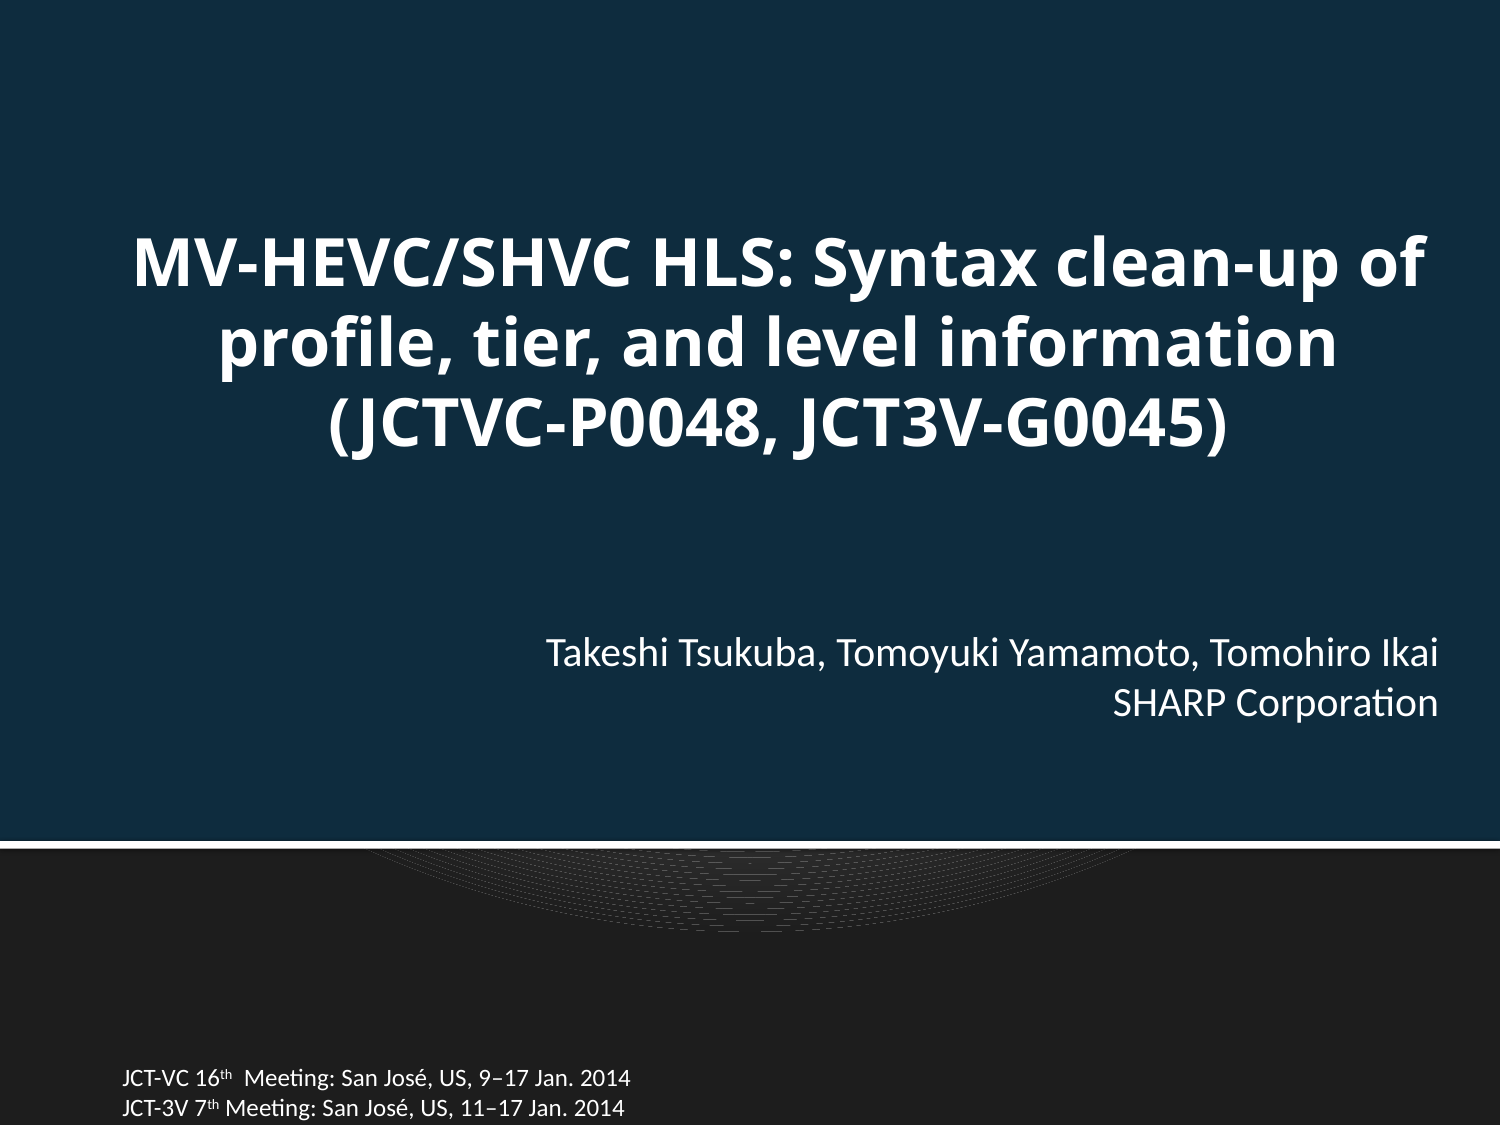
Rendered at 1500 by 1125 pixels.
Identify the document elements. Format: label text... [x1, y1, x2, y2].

list JCT-VC 16th Meeting: San José, US, 9–17 Jan. 2014 JCT-3V 7th Meeting: San José, US, 11–17 Jan. 2014 [93, 1046, 810, 1118]
title MV-HEVC/SHVC HLS: Syntax clean-up of profile, tier, and level information (JCTVC-P0048, JCT3V-G0045) [112, 219, 1438, 419]
subtitle Takeshi Tsukuba, Tomoyuki Yamamoto, Tomohiro Ikai SHARP Corporation [206, 550, 1448, 776]
